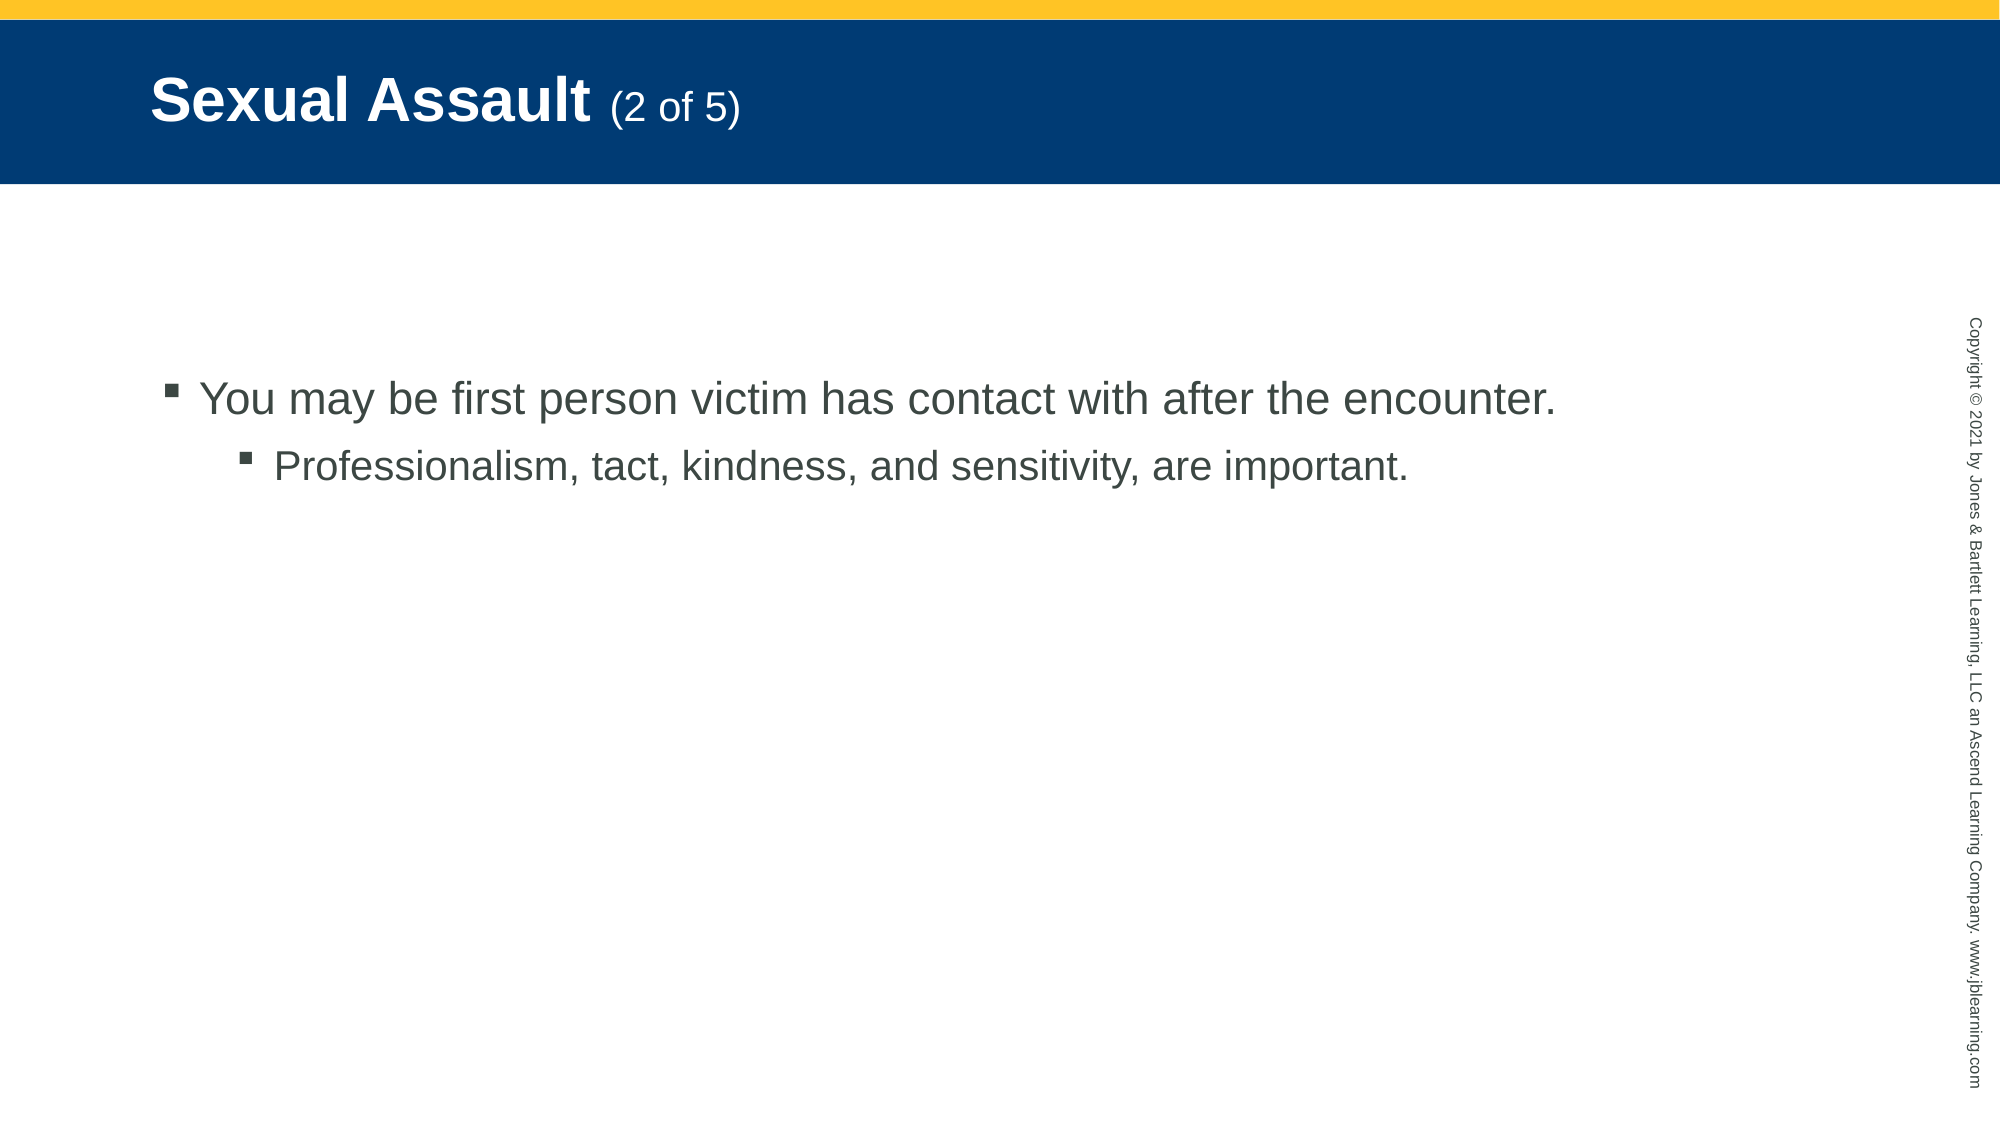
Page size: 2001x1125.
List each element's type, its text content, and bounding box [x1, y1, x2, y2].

title Sexual Assault (2 of 5) [0, 19, 2000, 185]
list You may be first person victim has contact with after the encounter. Professionalism, tact, kindness, and sensitivity, are important. [146, 361, 1859, 1016]
